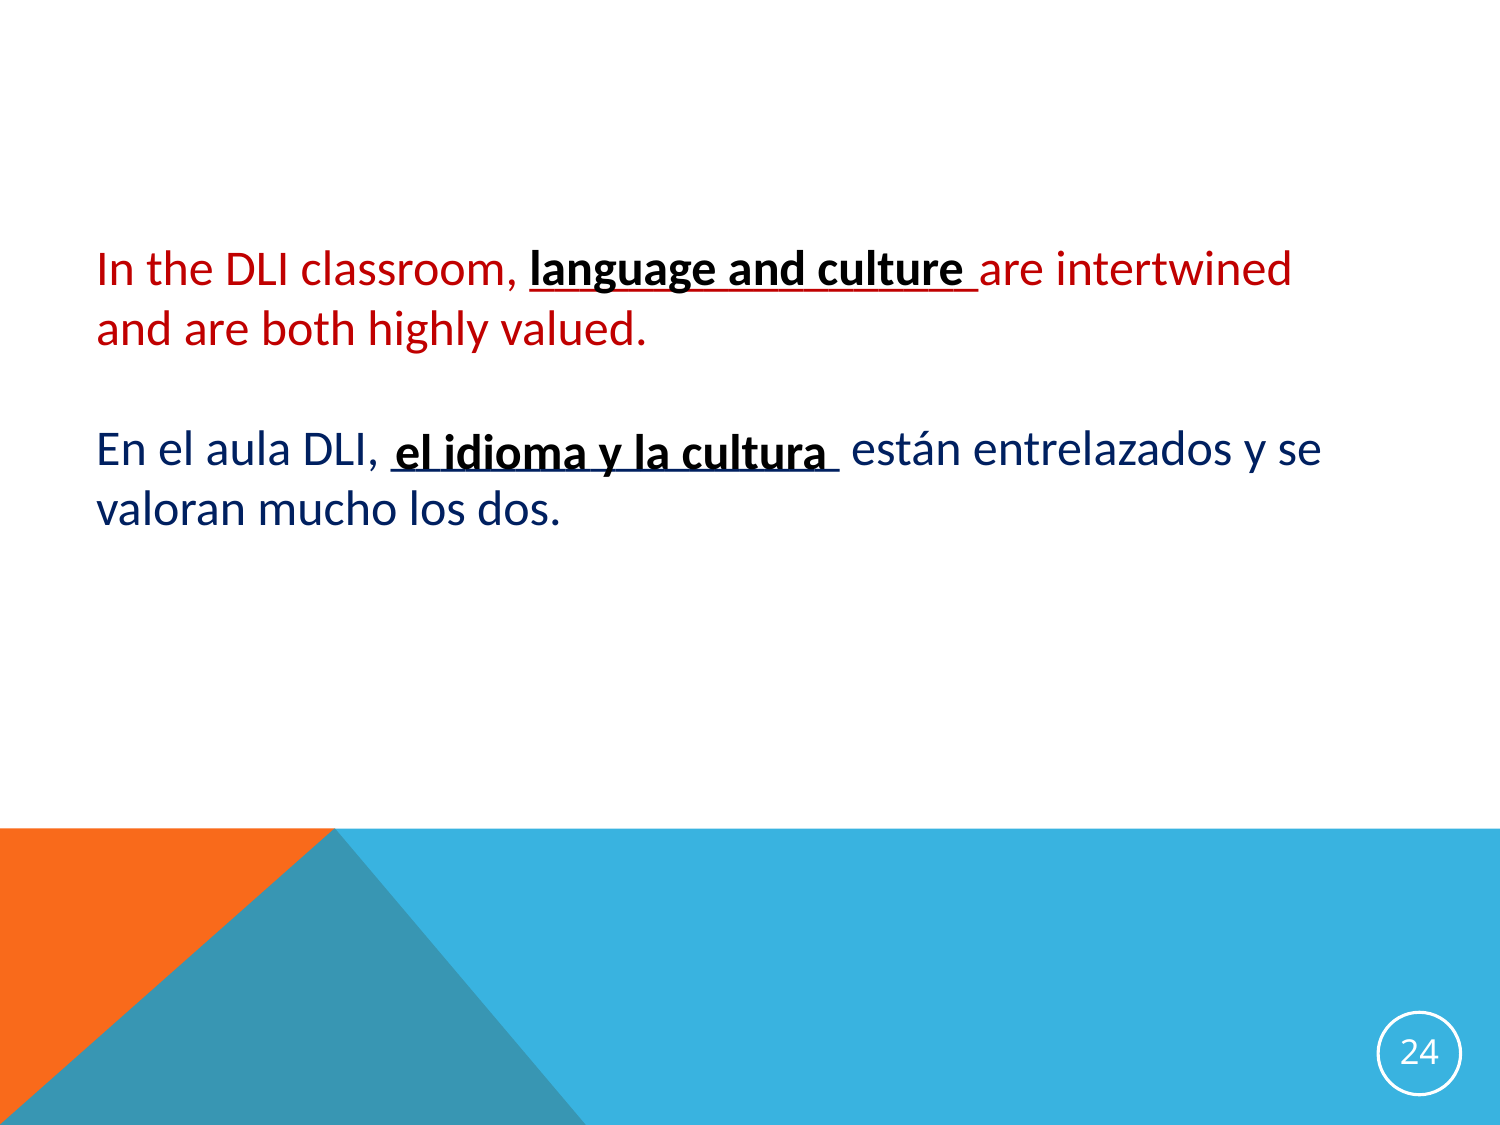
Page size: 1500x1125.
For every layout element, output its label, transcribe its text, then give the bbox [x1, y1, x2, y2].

slide_number 24 [1376, 1010, 1463, 1097]
text_box el idioma y la cultura [380, 411, 843, 487]
text_box In the DLI classroom, __________________are intertwined and are both highly valued. En el aula DLI, __________________ están entrelazados y se valoran mucho los dos. [81, 228, 1384, 603]
text_box language and culture [514, 228, 980, 303]
